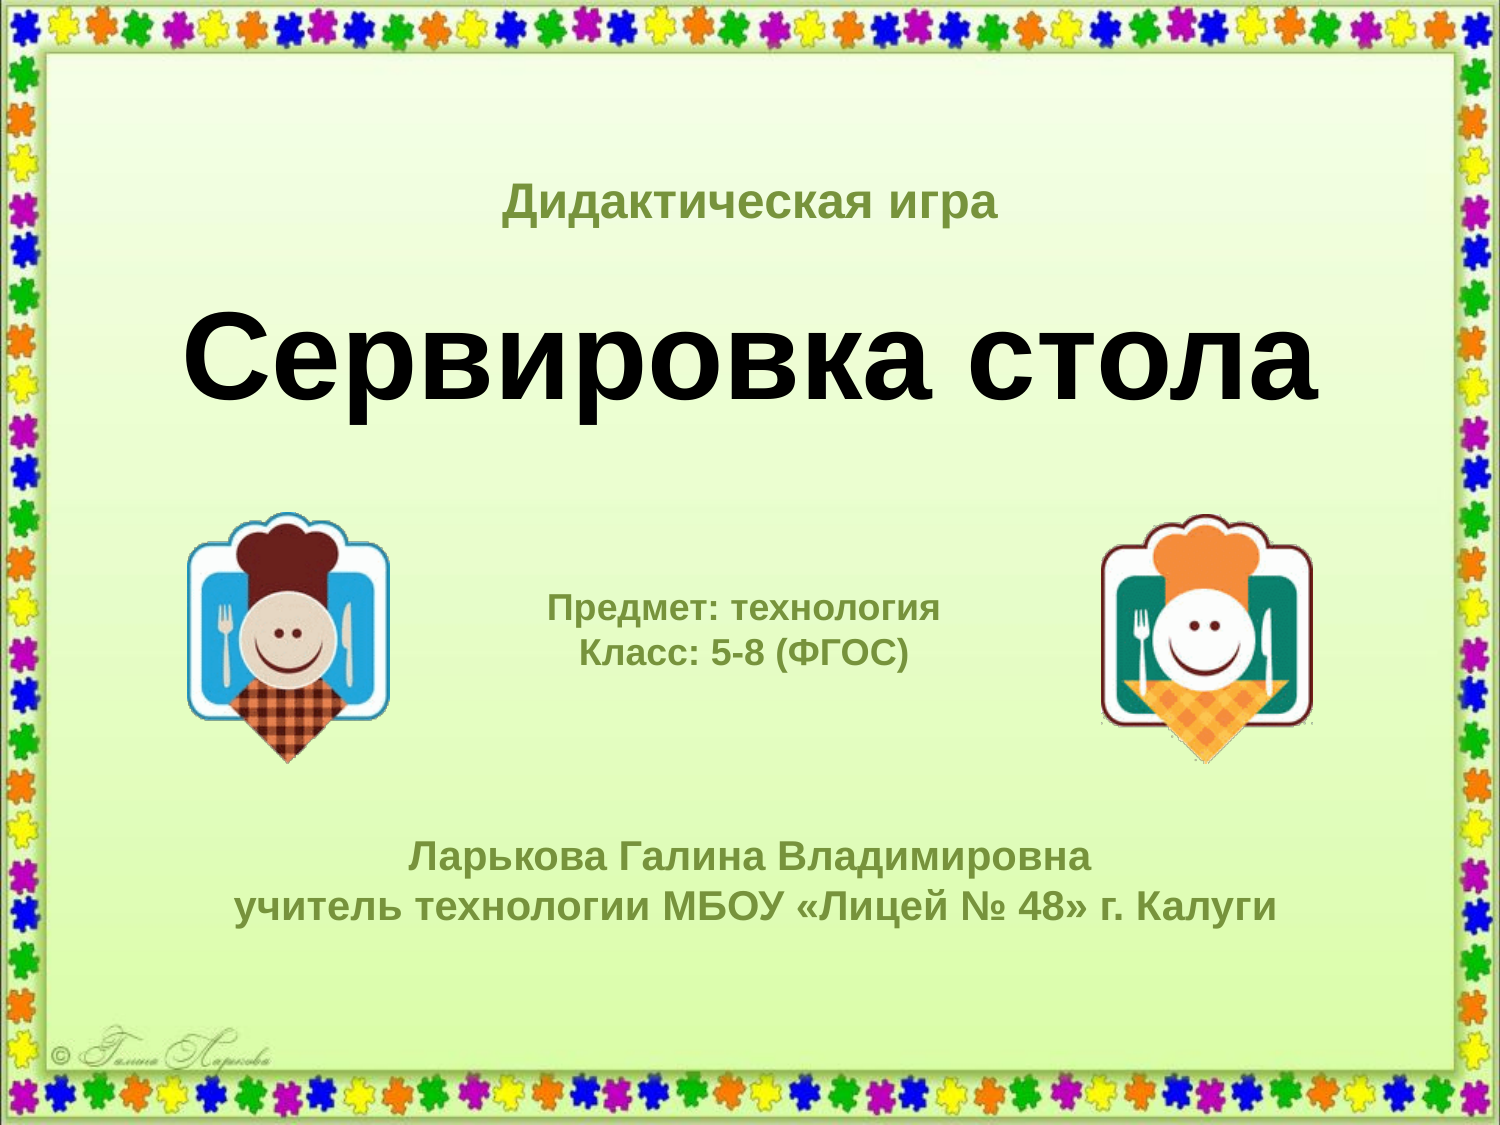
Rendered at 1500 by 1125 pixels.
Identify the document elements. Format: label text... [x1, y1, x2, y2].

picture [0, 0, 1500, 1125]
text_box Сервировка стола [163, 267, 1336, 432]
text_box Ларькова Галина Владимировна учитель технологии МБОУ «Лицей № 48» г. Калуги [204, 821, 1296, 937]
text_box Предмет: технология Класс: 5-8 (ФГОС) [503, 575, 985, 680]
text_box Дидактическая игра [468, 160, 1032, 236]
